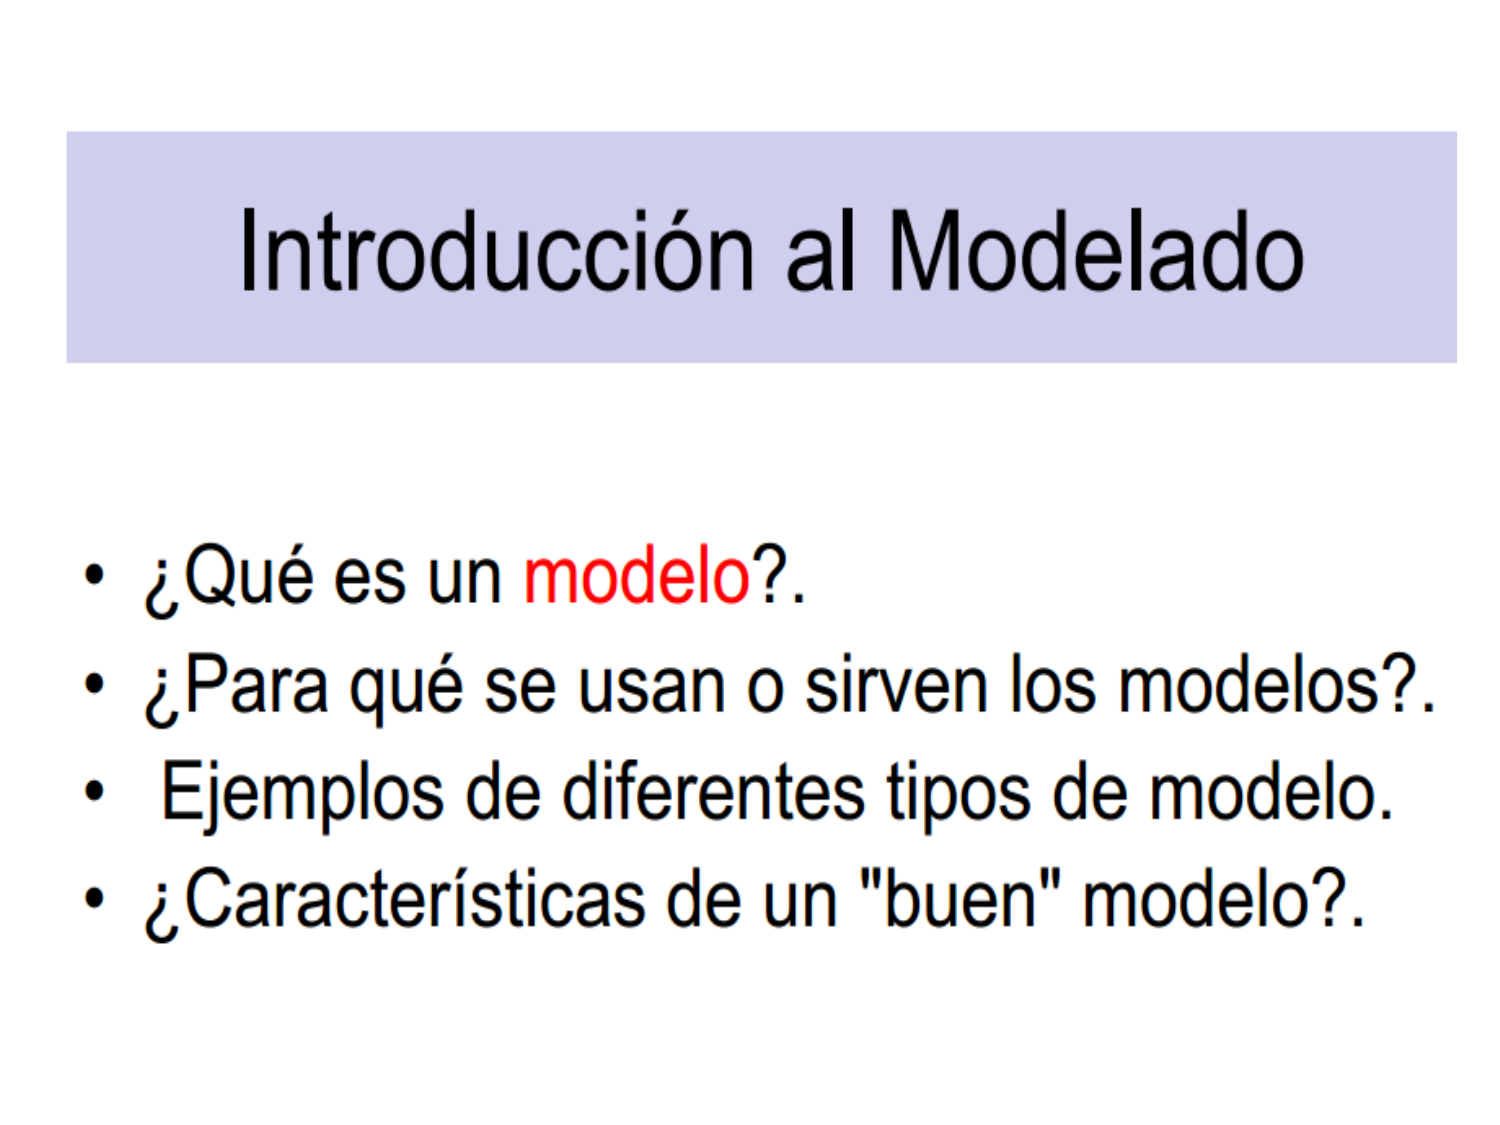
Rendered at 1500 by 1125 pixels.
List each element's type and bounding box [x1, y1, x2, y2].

picture [52, 113, 1458, 988]
